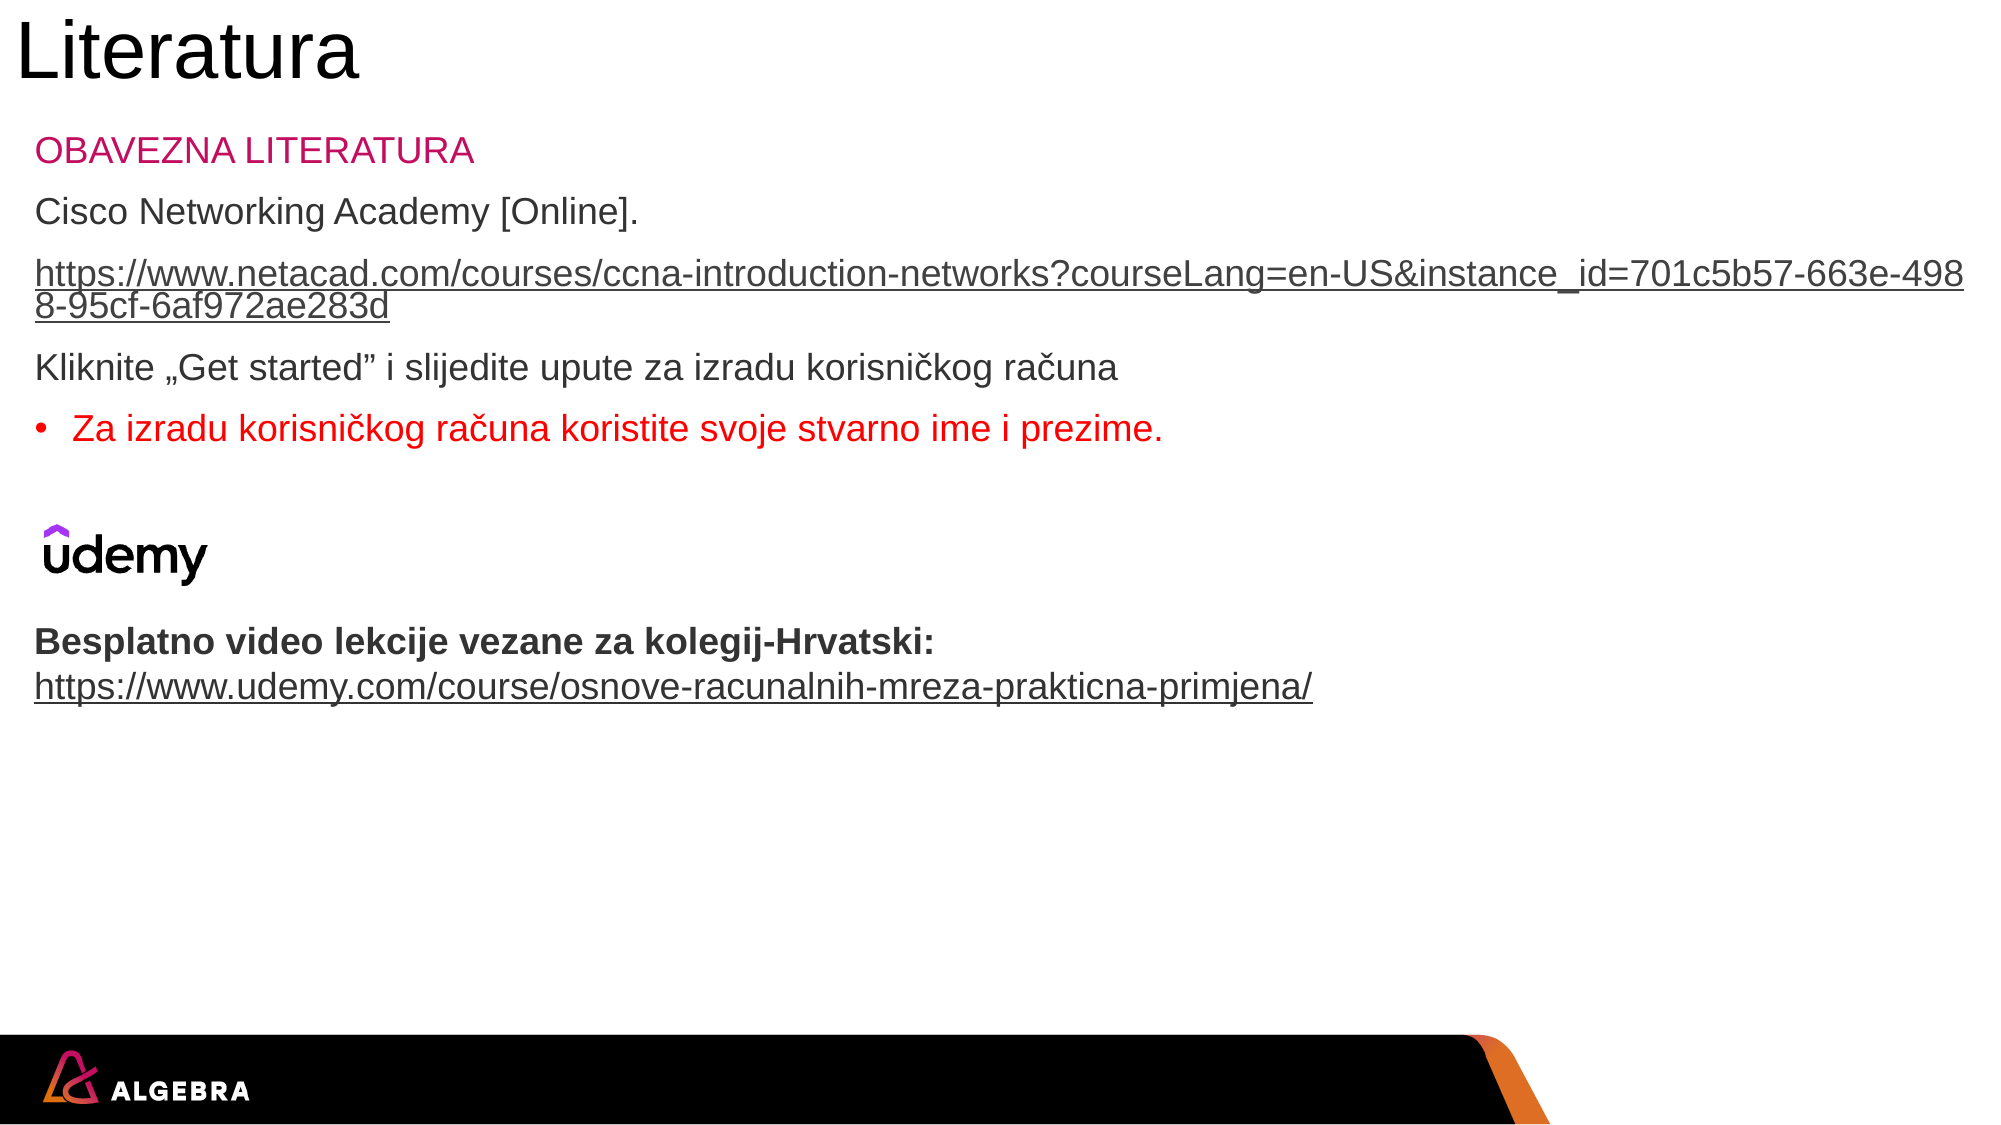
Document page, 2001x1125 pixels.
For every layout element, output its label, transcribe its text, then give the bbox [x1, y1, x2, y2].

list OBAVEZNA LITERATURA Cisco Networking Academy [Online]. https://www.netacad.com/courses/ccna-introduction-networks?courseLang=en-US&instance_id=701c5b57-663e-4988-95cf-6af972ae283d Kliknite „Get started” i slijedite upute za izradu korisničkog računa Za izradu korisničkog računa koristite svoje stvarno ime i prezime. [19, 123, 1980, 495]
picture [0, 1034, 1733, 1125]
picture [20, 494, 235, 611]
title Literatura [0, 0, 1725, 104]
text_box Besplatno video lekcije vezane za kolegij-Hrvatski: https://www.udemy.com/course/osnove-racunalnih-mreza-prakticna-primjena/ [19, 610, 1964, 715]
